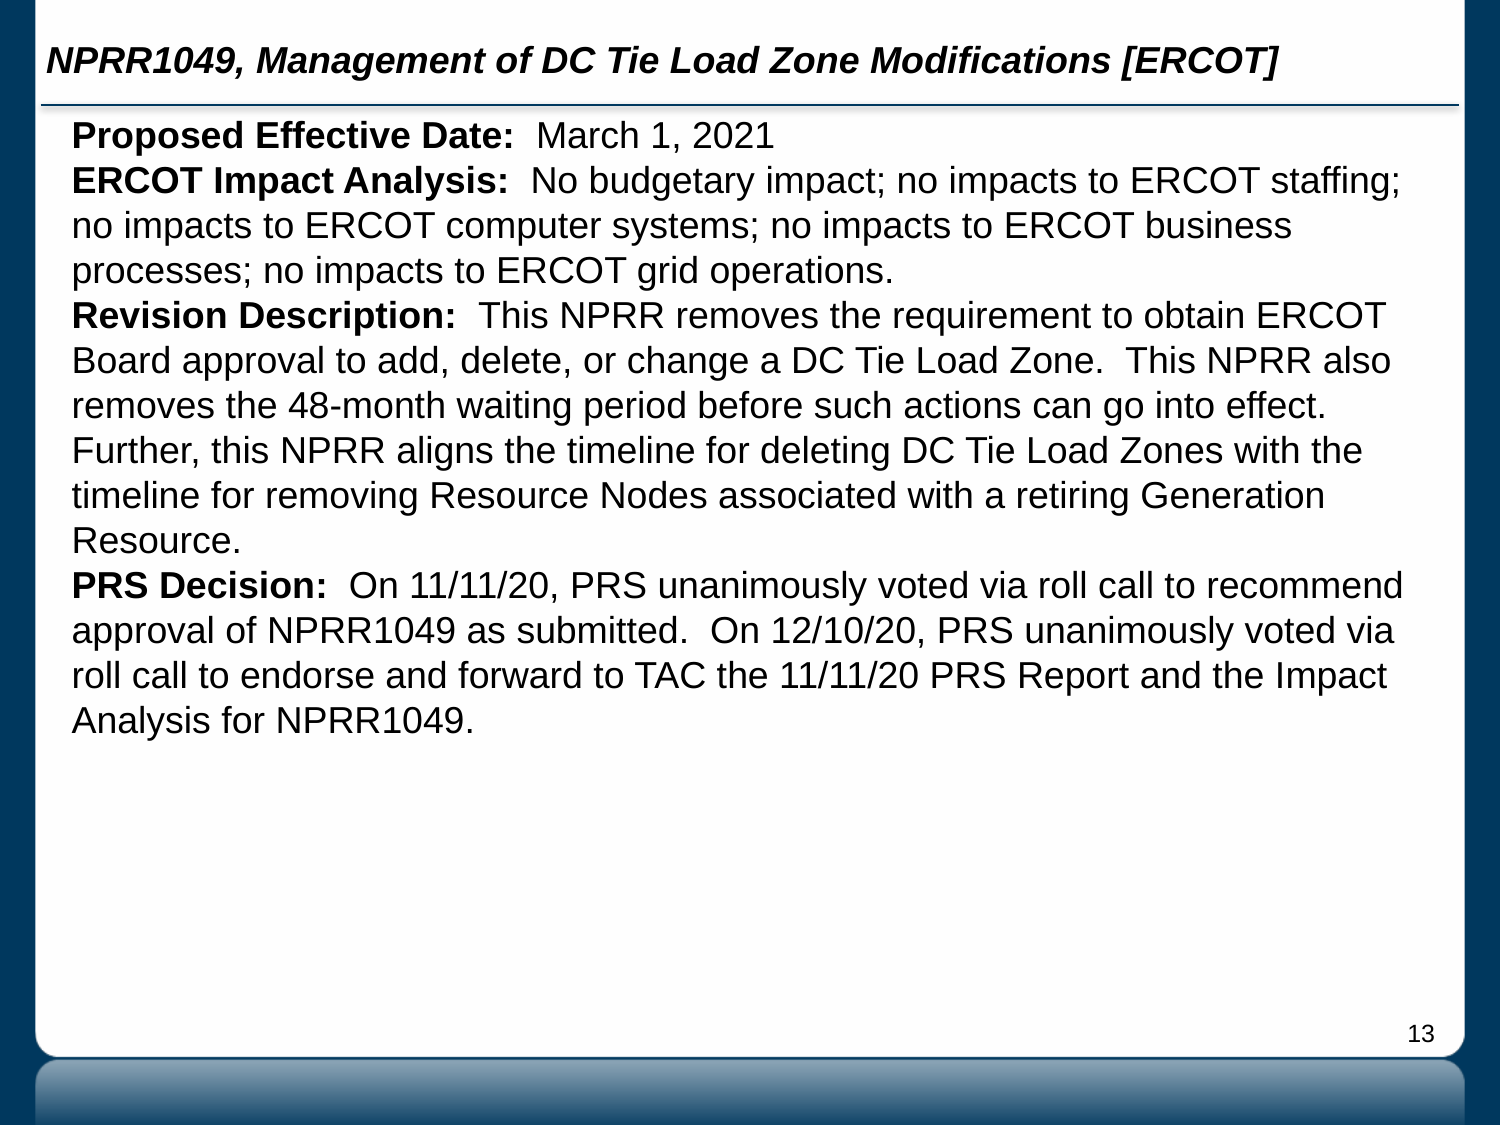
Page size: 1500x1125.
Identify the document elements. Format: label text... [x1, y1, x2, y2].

picture [35, 0, 1465, 1125]
text_box Proposed Effective Date: March 1, 2021 ERCOT Impact Analysis: No budgetary impact; no impacts to ERCOT staffing; no impacts to ERCOT computer systems; no impacts to ERCOT business processes; no impacts to ERCOT grid operations. Revision Description: This NPRR removes the requirement to obtain ERCOT Board approval to add, delete, or change a DC Tie Load Zone. This NPRR also removes the 48-month waiting period before such actions can go into effect. Further, this NPRR aligns the timeline for deleting DC Tie Load Zones with the timeline for removing Resource Nodes associated with a retiring Generation Resource. PRS Decision: On 11/11/20, PRS unanimously voted via roll call to recommend approval of NPRR1049 as submitted. On 12/10/20, PRS unanimously voted via roll call to endorse and forward to TAC the 11/11/20 PRS Report and the Impact Analysis for NPRR1049. [56, 103, 1448, 749]
title NPRR1049, Management of DC Tie Load Zone Modifications [ERCOT] [31, 20, 1464, 97]
